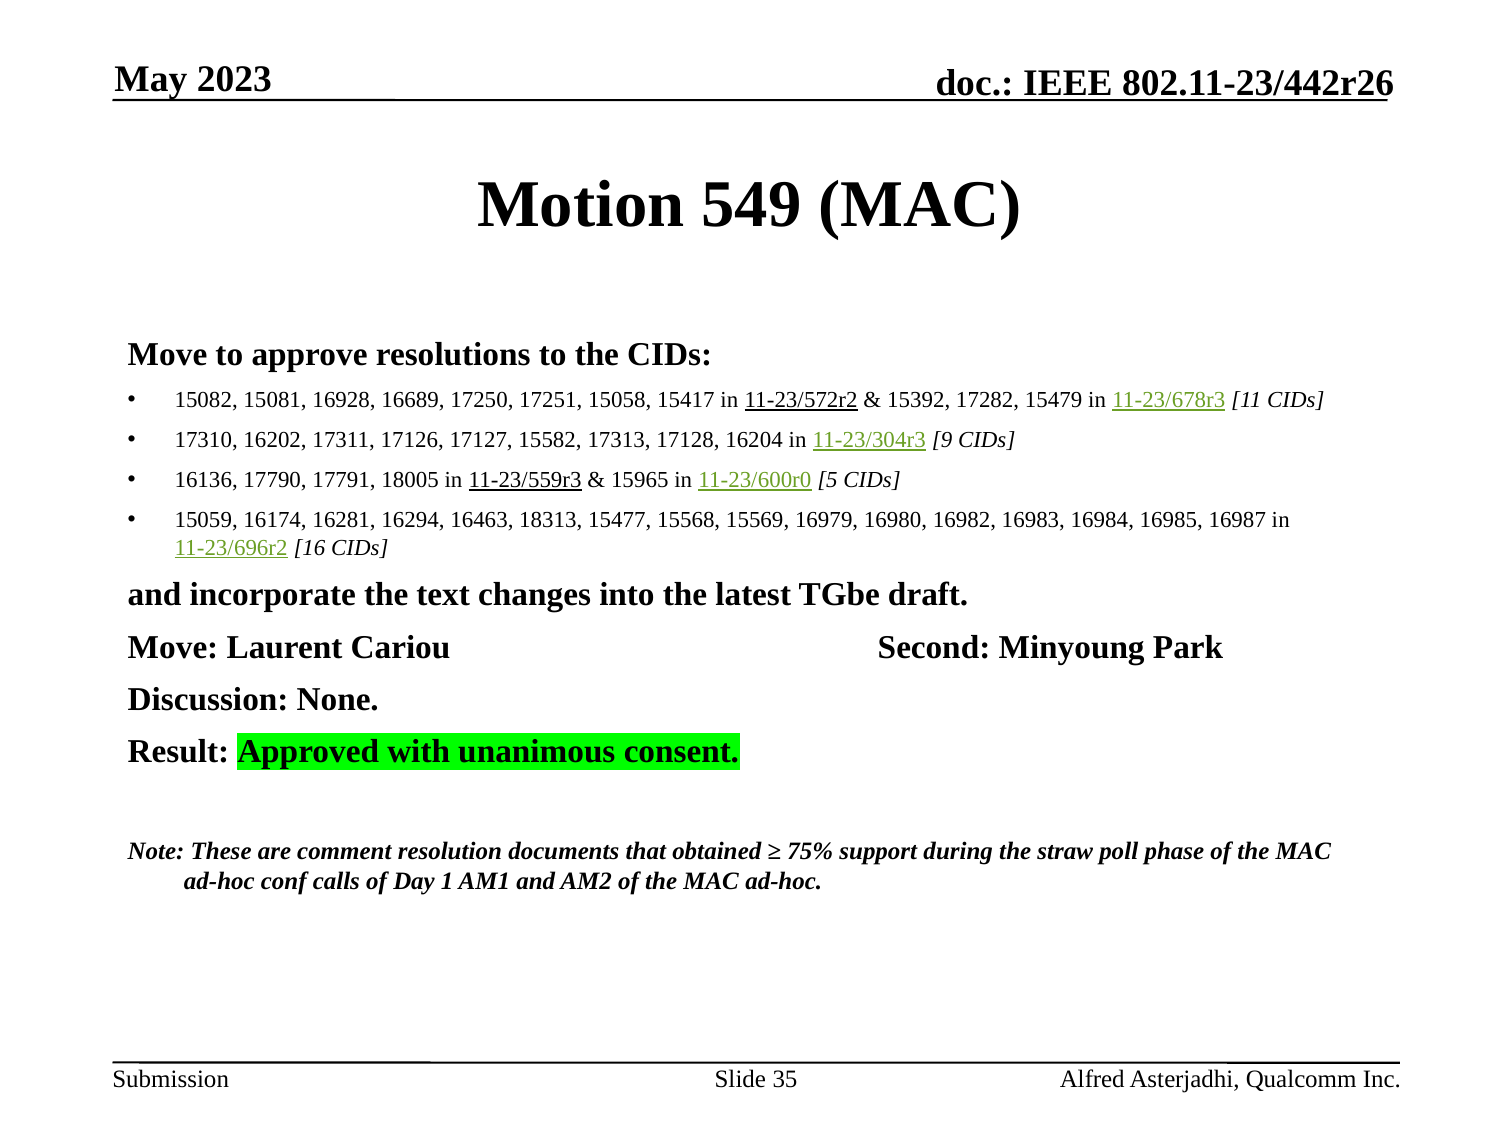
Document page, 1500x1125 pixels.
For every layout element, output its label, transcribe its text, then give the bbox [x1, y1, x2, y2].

list Move to approve resolutions to the CIDs: 15082, 15081, 16928, 16689, 17250, 17251, 15058, 15417 in 11-23/572r2 & 15392, 17282, 15479 in 11-23/678r3 [11 CIDs] 17310, 16202, 17311, 17126, 17127, 15582, 17313, 17128, 16204 in 11-23/304r3 [9 CIDs] 16136, 17790, 17791, 18005 in 11-23/559r3 & 15965 in 11-23/600r0 [5 CIDs] 15059, 16174, 16281, 16294, 16463, 18313, 15477, 15568, 15569, 16979, 16980, 16982, 16983, 16984, 16985, 16987 in 11-23/696r2 [16 CIDs] and incorporate the text changes into the latest TGbe draft. Move: Laurent Cariou Second: Minyoung Park Discussion: None. Result: Approved with unanimous consent. Note: These are comment resolution documents that obtained ≥ 75% support during the straw poll phase of the MAC ad-hoc conf calls of Day 1 AM1 and AM2 of the MAC ad-hoc. [112, 324, 1388, 1063]
footer Alfred Asterjadhi, Qualcomm Inc. [878, 1061, 1402, 1093]
title Motion 549 (MAC) [112, 112, 1388, 288]
slide_number Slide 35 [712, 1061, 800, 1123]
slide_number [114, 54, 423, 100]
